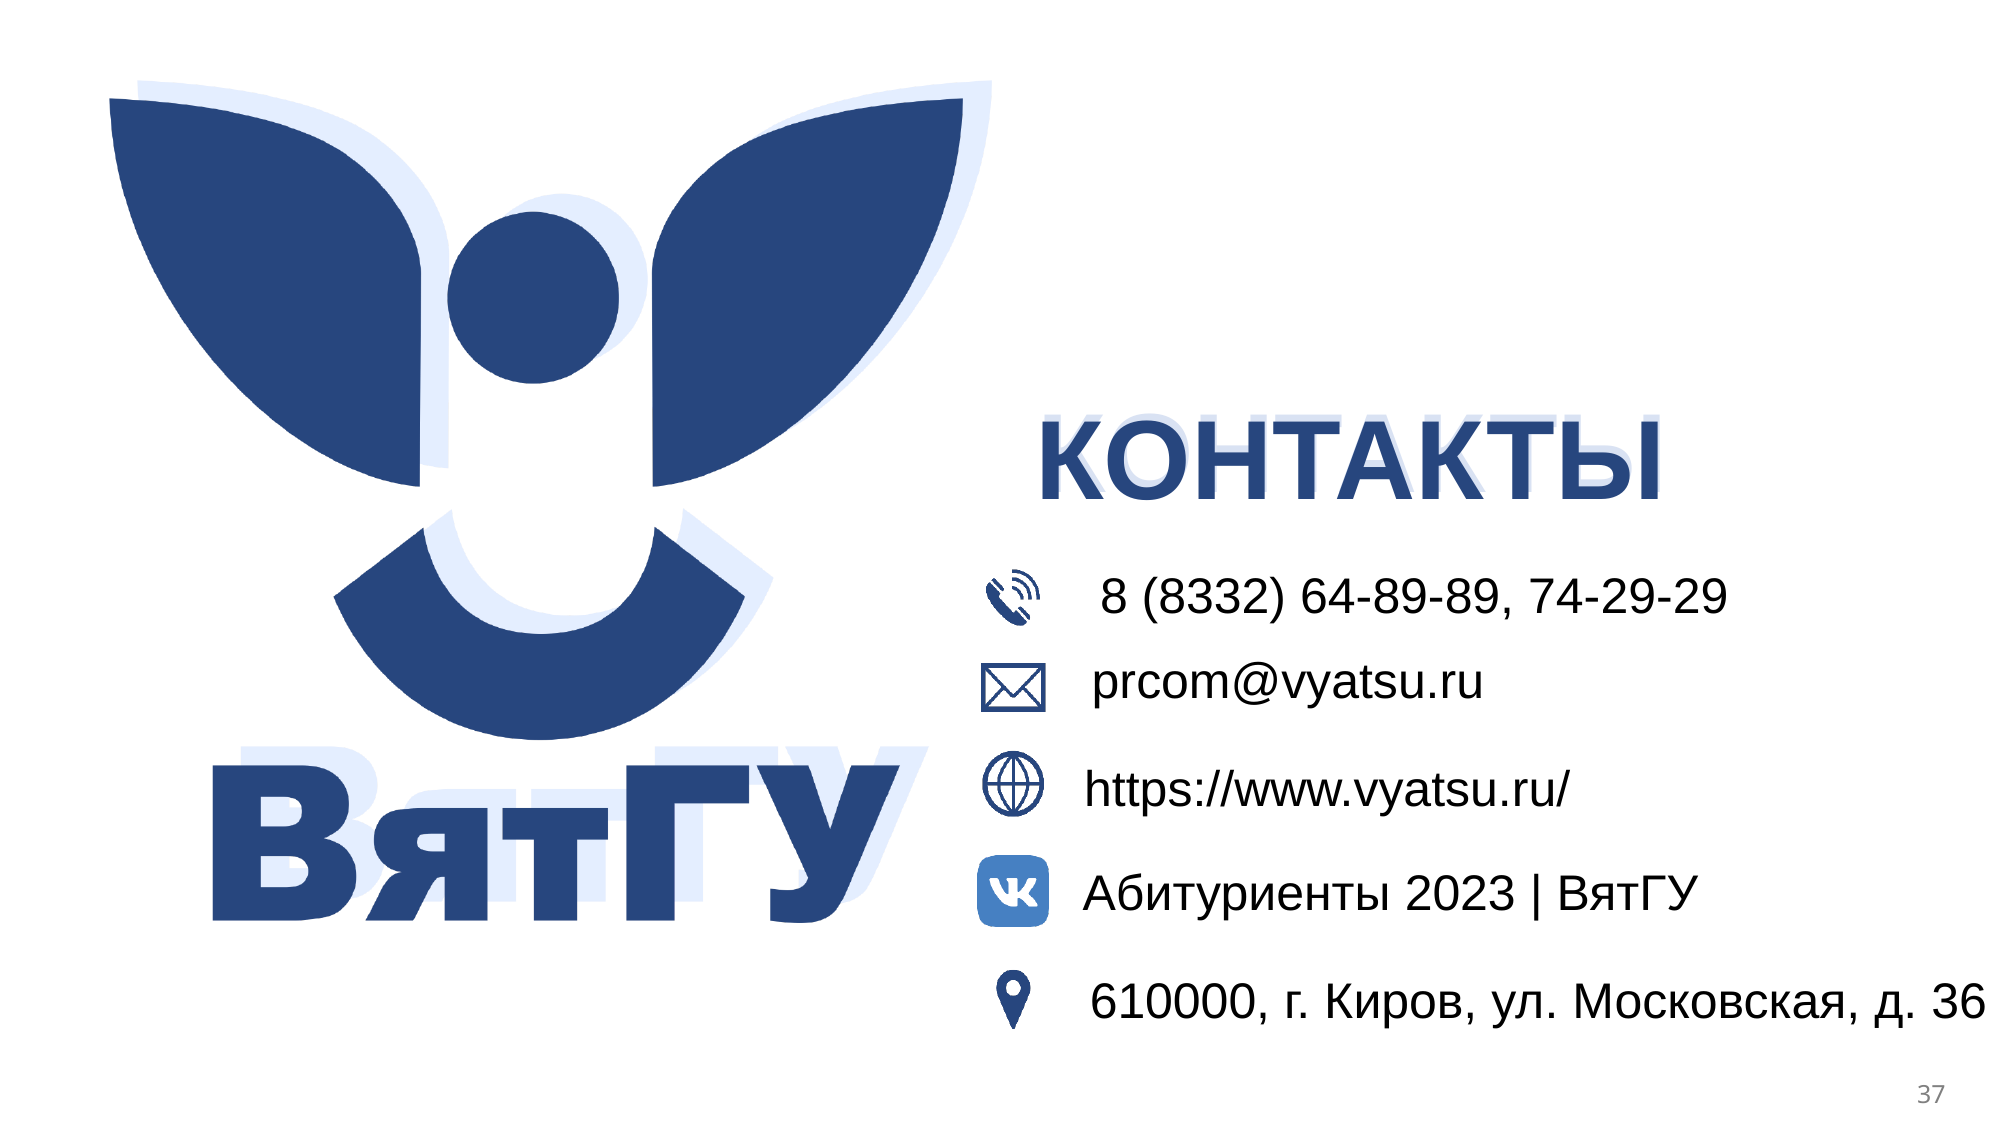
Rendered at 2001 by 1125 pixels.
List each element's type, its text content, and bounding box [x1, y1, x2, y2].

slide_number 37 [1848, 1065, 2000, 1125]
text_box КОНТАКТЫ [1022, 400, 1826, 512]
text_box 610000, г. Киров, ул. Московская, д. 36 [1931, 961, 2000, 1036]
subtitle КОНТАКТЫ [1020, 407, 1824, 520]
picture [977, 855, 1049, 927]
picture [109, 80, 992, 923]
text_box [973, 556, 1931, 1041]
